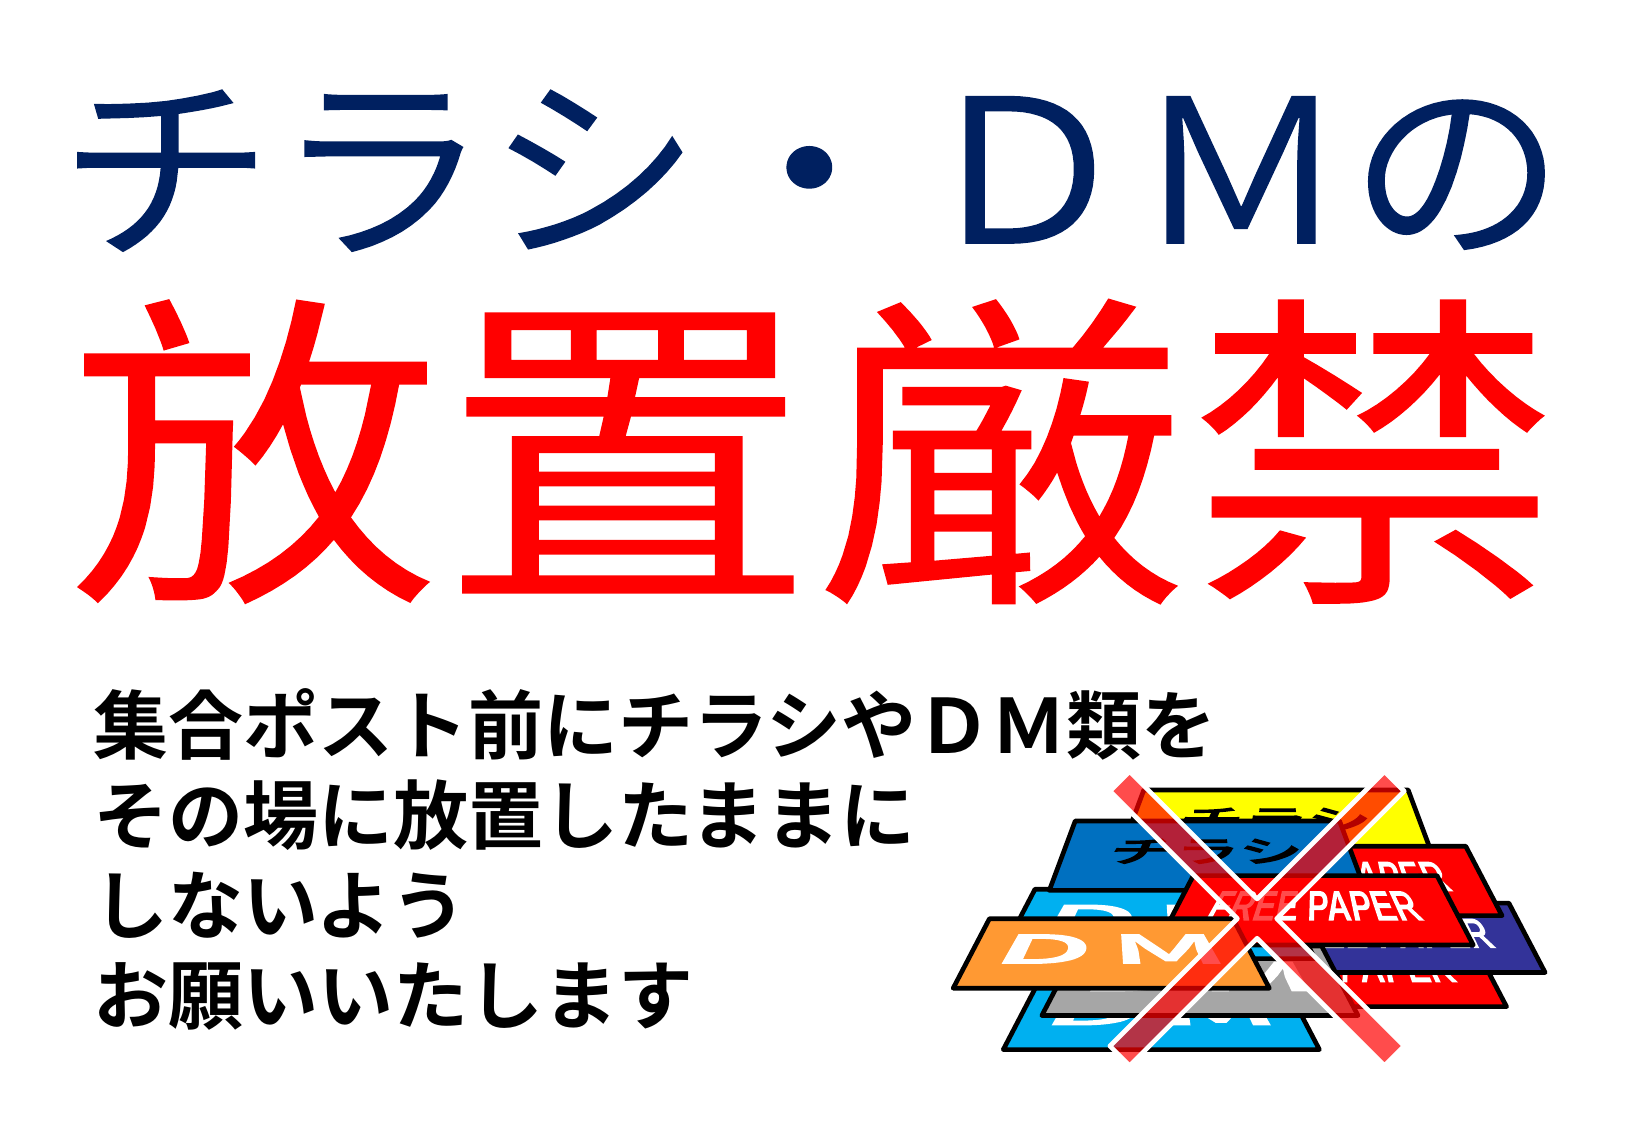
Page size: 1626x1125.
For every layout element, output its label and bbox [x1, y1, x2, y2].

text_box [952, 771, 1546, 1066]
text_box [76, 88, 1546, 1050]
